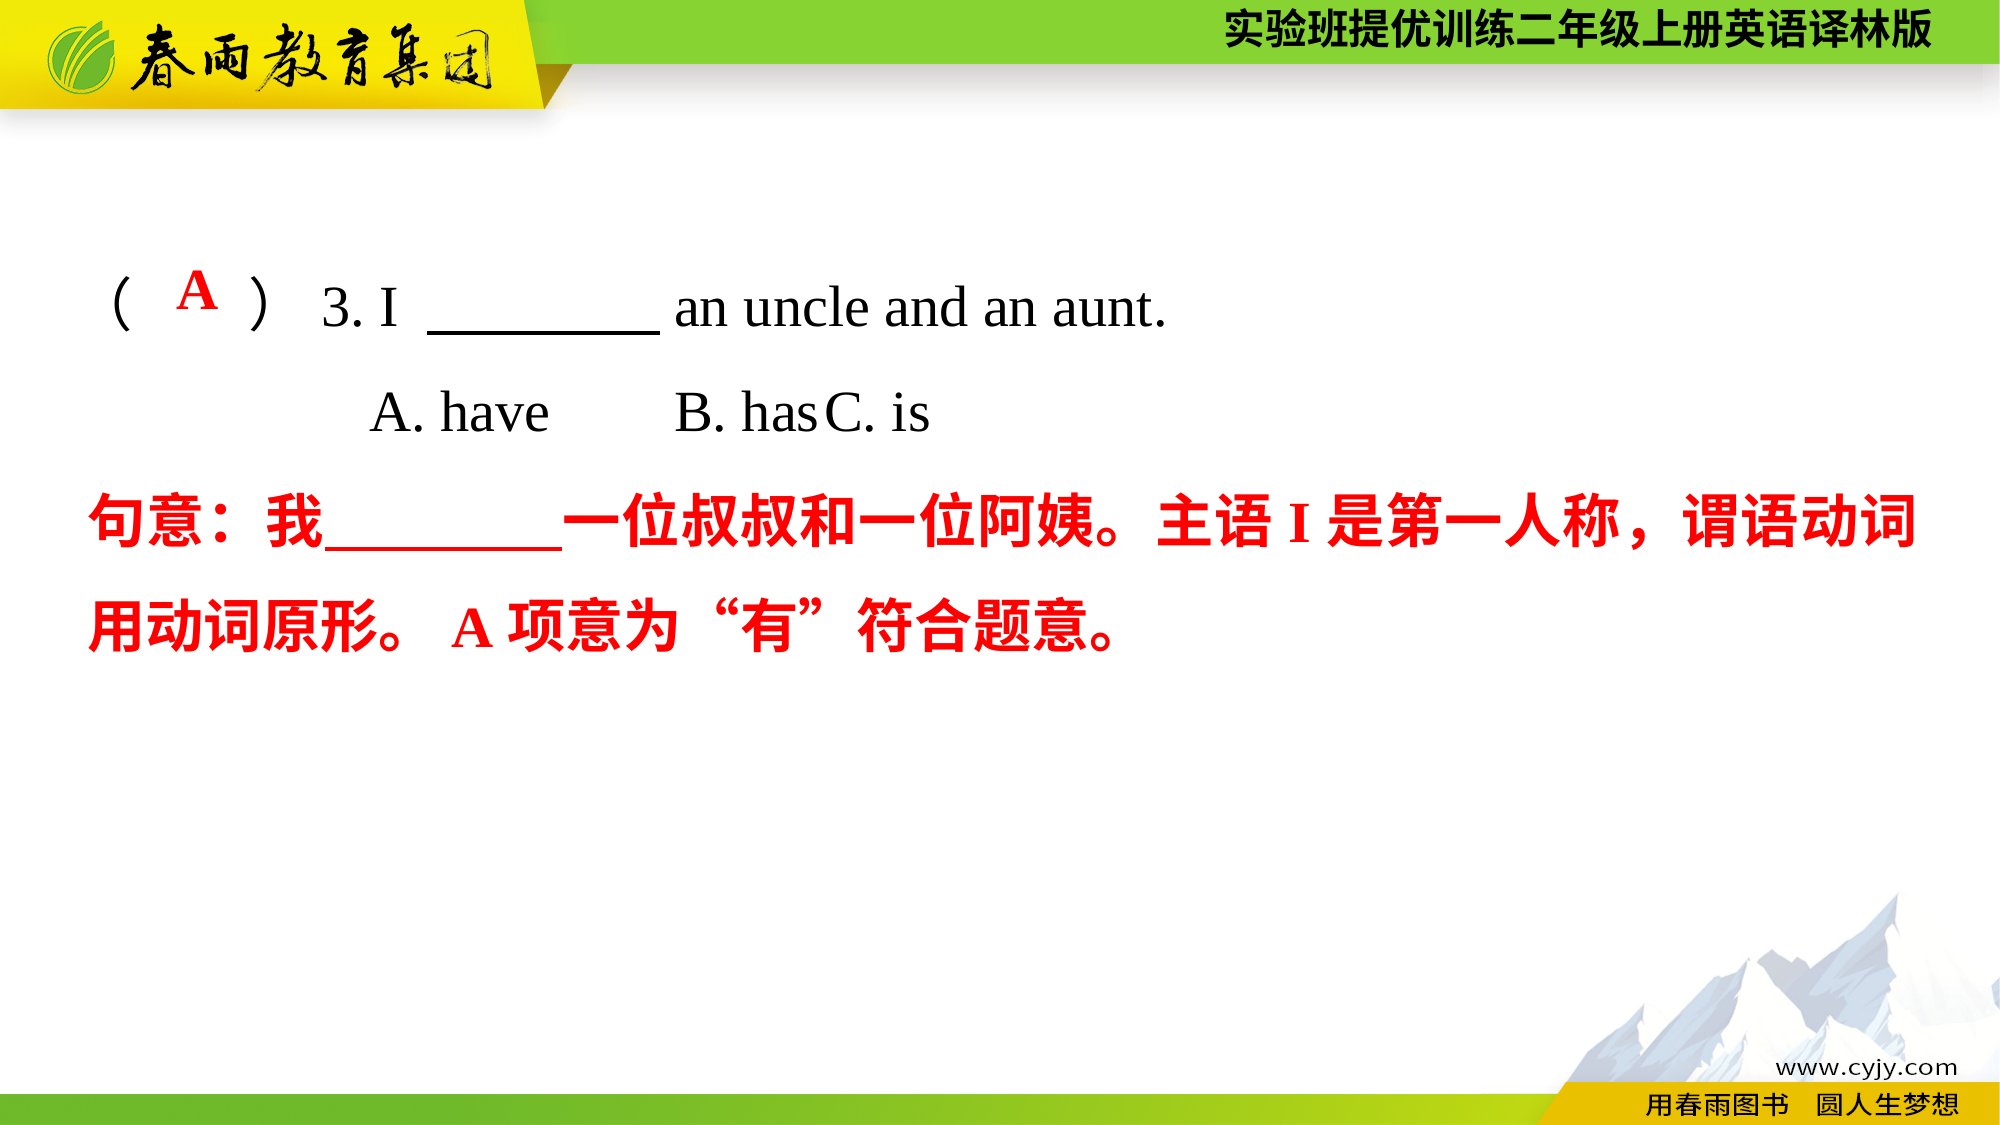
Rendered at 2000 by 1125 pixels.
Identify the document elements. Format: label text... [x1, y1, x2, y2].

list （ ）3. I an uncle and an aunt. A. have B. has C. is [59, 225, 1944, 454]
text_box A [161, 243, 234, 329]
text_box 句意：我 一位叔叔和一位阿姨。主语I是第一人称，谓语动词用动词原形。A项意为“有”符合题意。 [72, 441, 1933, 667]
picture [0, 0, 2000, 1125]
